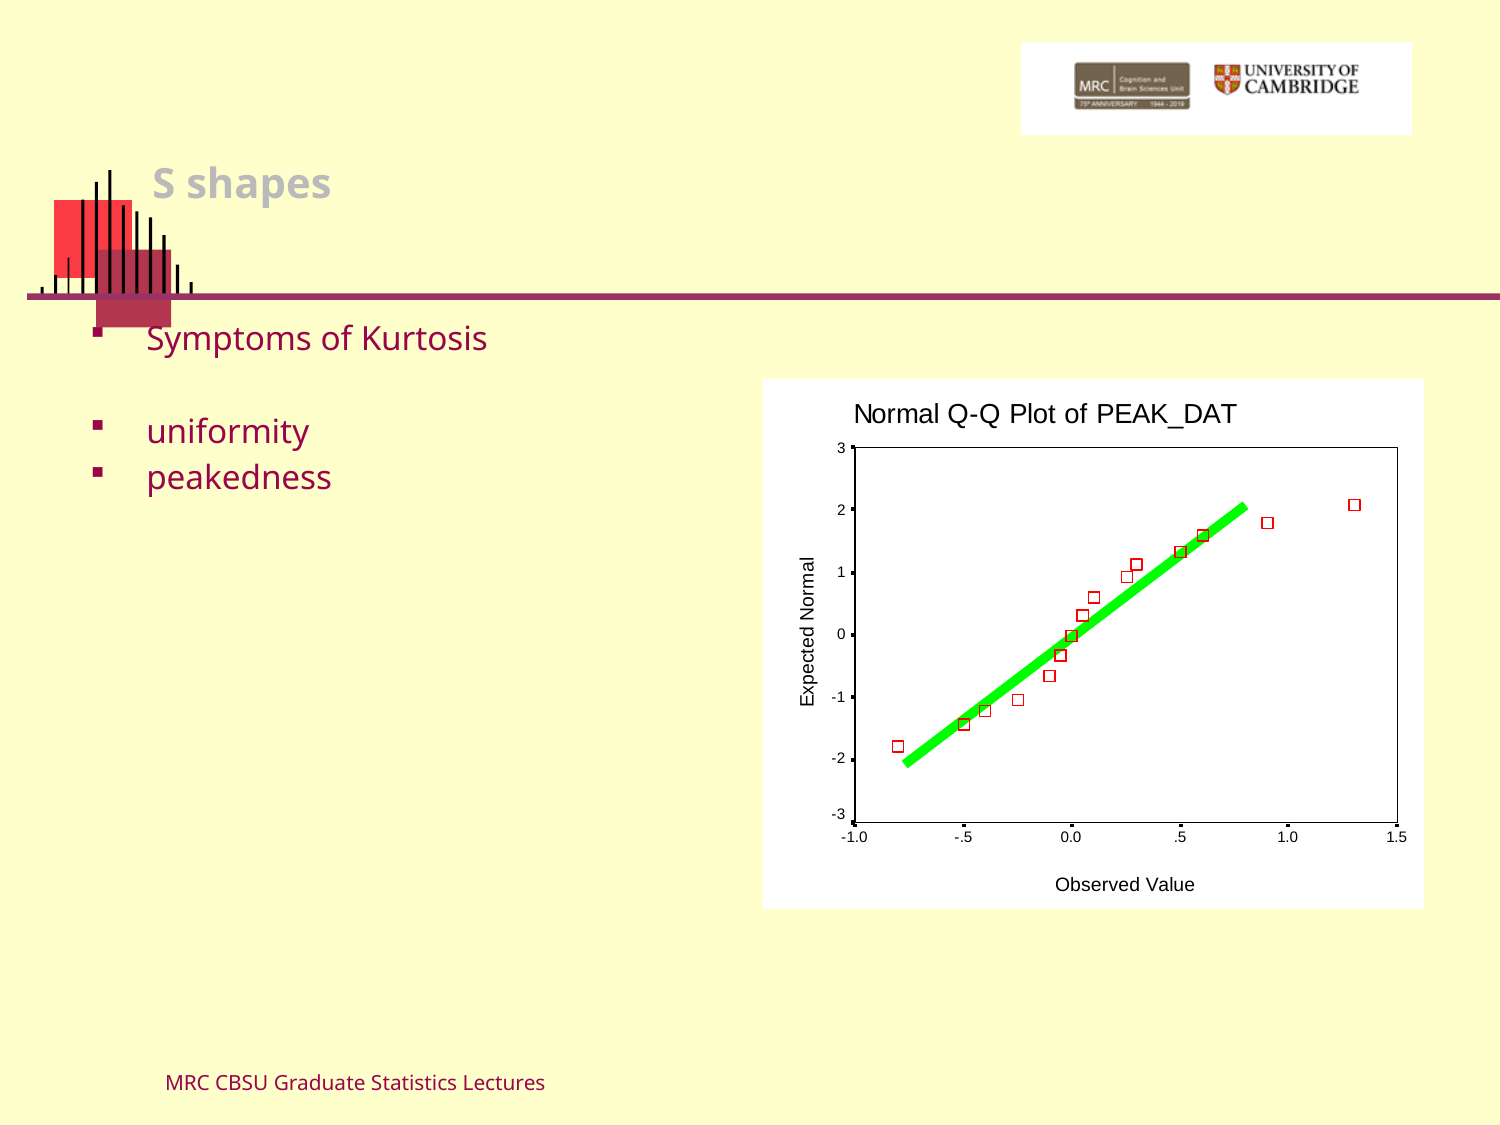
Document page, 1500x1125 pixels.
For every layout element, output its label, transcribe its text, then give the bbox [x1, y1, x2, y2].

list Symptoms of Kurtosis uniformity peakedness [75, 262, 738, 1038]
footer MRC CBSU Graduate Statistics Lectures [149, 1062, 988, 1101]
picture [1021, 42, 1412, 135]
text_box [762, 379, 1426, 921]
title S shapes [137, 137, 988, 233]
